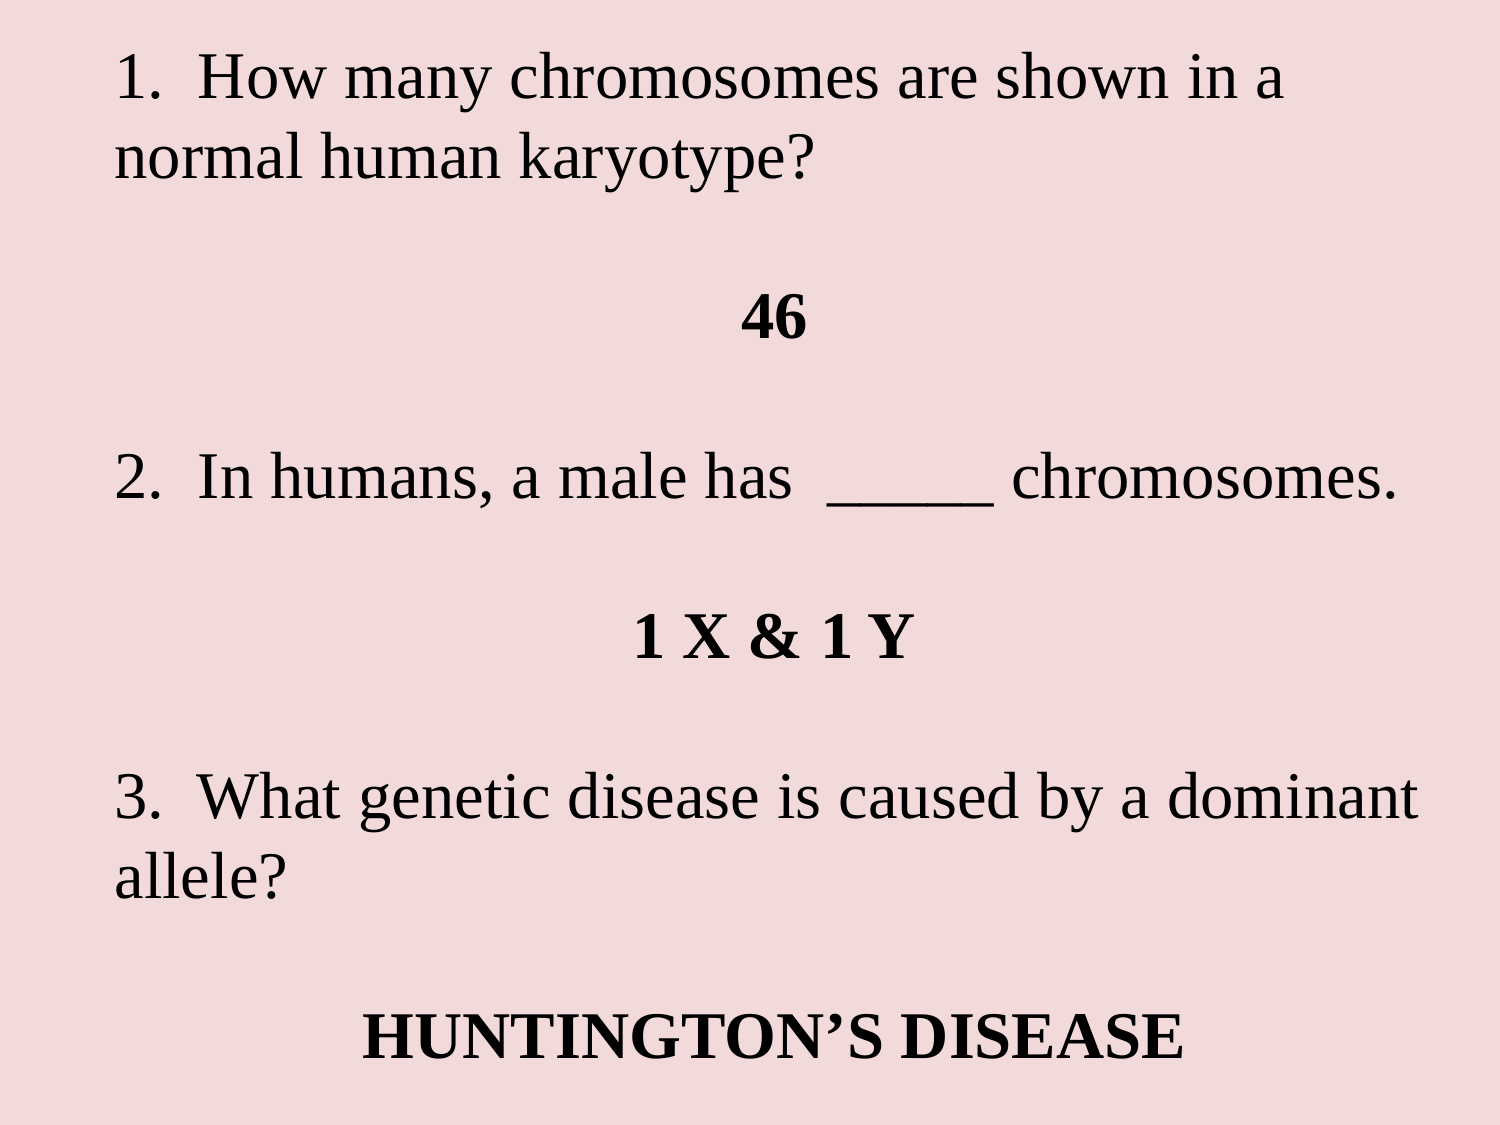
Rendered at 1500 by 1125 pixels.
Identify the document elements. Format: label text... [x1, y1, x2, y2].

text_box 1. How many chromosomes are shown in a normal human karyotype? 46 2. In humans, a male has _____ chromosomes. 1 X & 1 Y 3. What genetic disease is caused by a dominant allele? HUNTINGTON’S DISEASE [99, 24, 1450, 1080]
